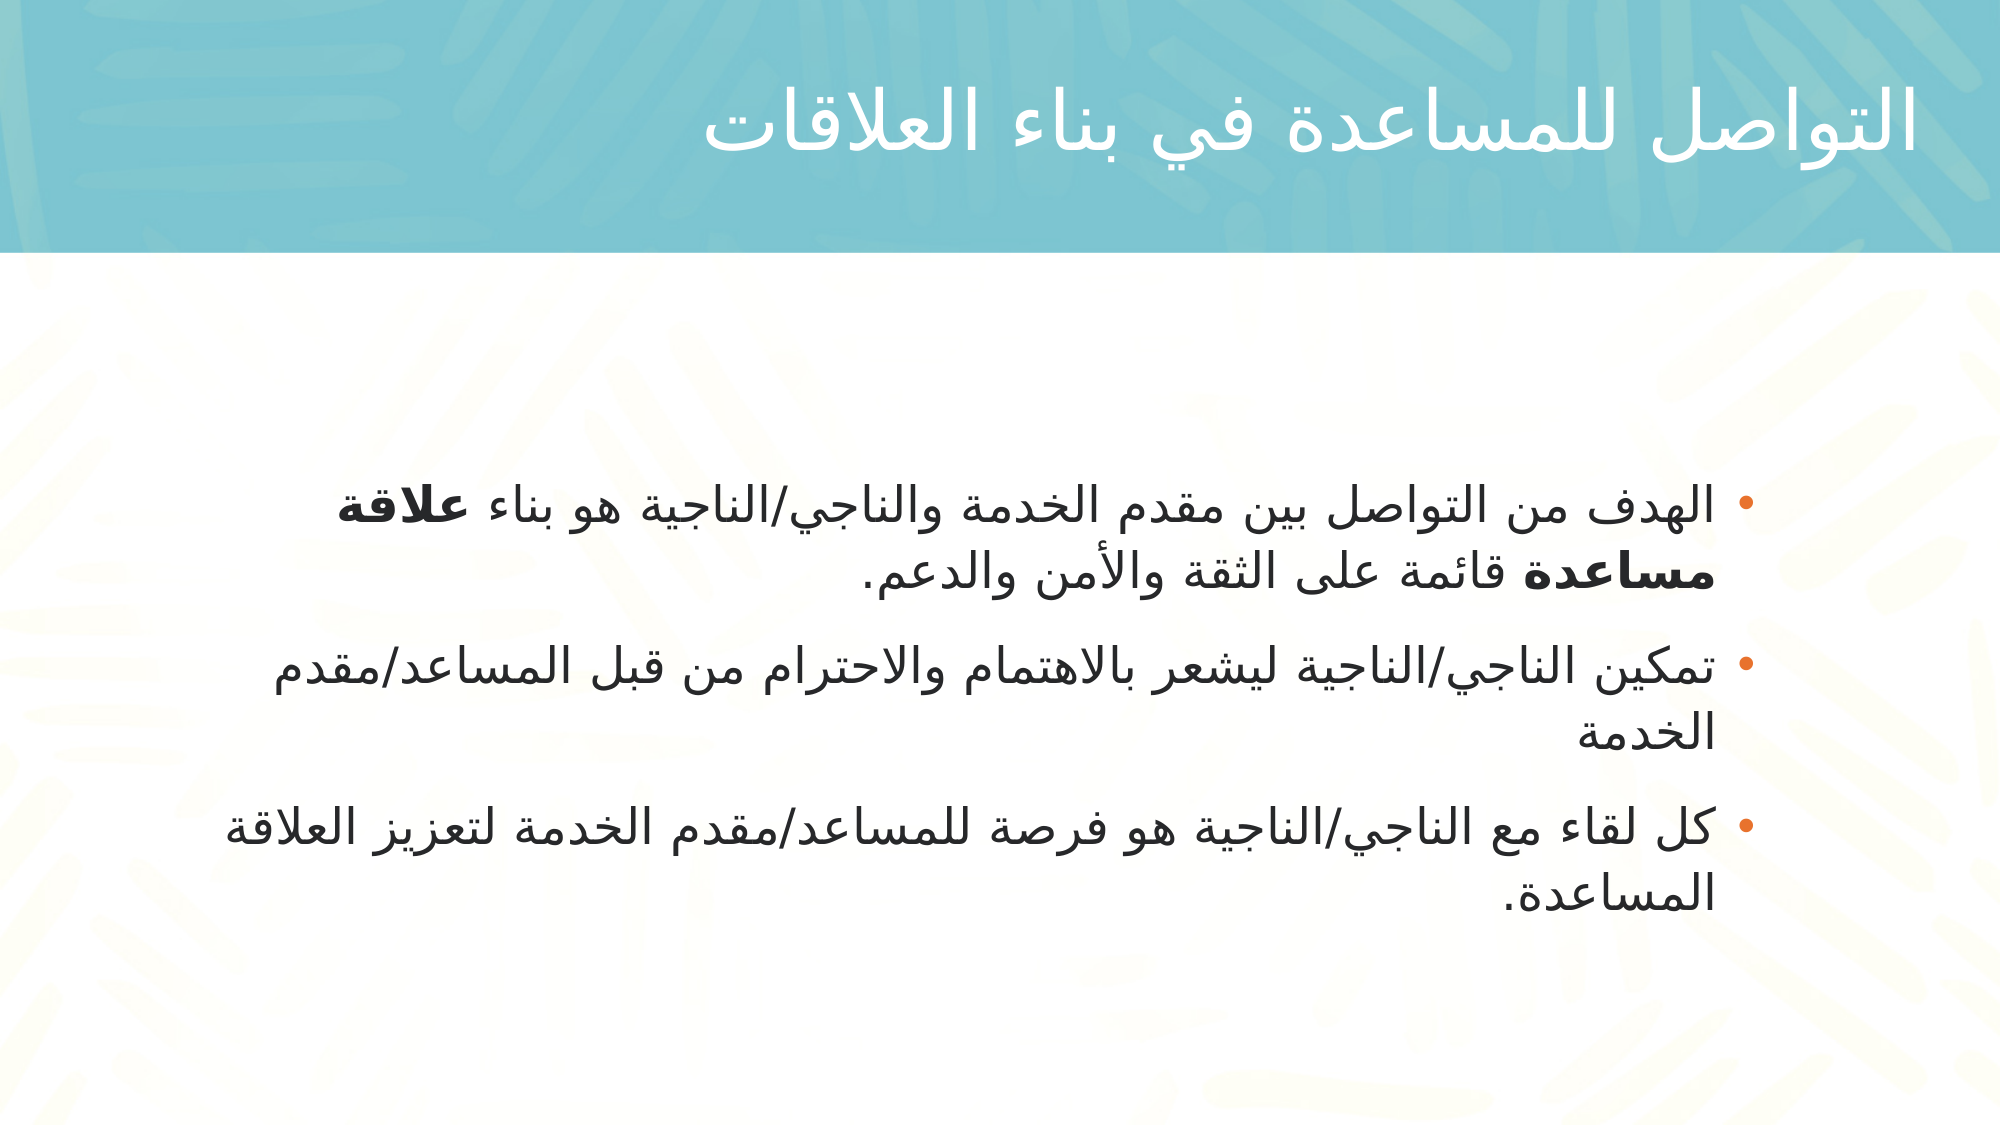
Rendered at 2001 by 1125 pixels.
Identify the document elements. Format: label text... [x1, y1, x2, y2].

list الهدف من التواصل بين مقدم الخدمة والناجي/الناجية هو بناء علاقة مساعدة قائمة على الثقة والأمن والدعم. تمكين الناجي/الناجية ليشعر بالاهتمام والاحترام من قبل المساعد/مقدم الخدمة كل لقاء مع الناجي/الناجية هو فرصة للمساعد/مقدم الخدمة لتعزيز العلاقة المساعدة. [167, 374, 1763, 1036]
title التواصل للمساعدة في بناء العلاقات [61, 33, 1938, 220]
picture [0, 0, 2000, 1125]
